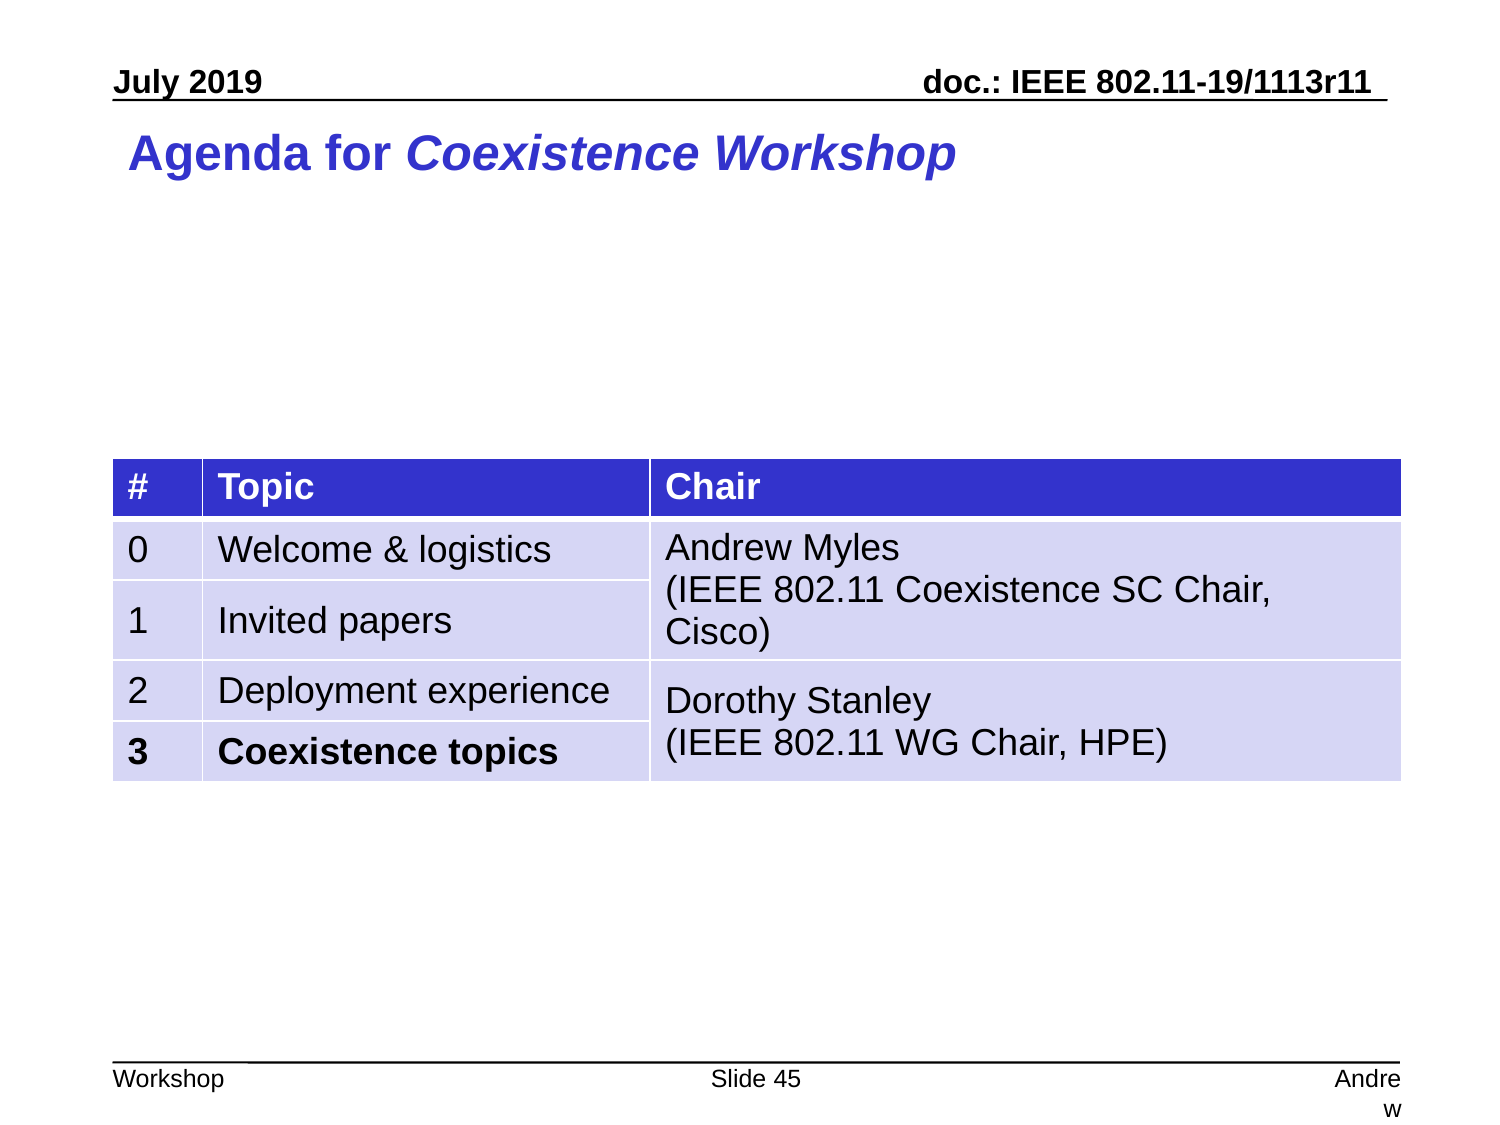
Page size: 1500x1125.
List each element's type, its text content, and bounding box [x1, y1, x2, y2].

table_cell 3 [113, 722, 202, 781]
table_cell Welcome & logistics [203, 522, 649, 579]
table_cell Deployment experience [203, 661, 649, 720]
table_cell Andrew Myles (IEEE 802.11 Coexistence SC Chair, Cisco) [651, 522, 1401, 659]
table_header Chair [651, 459, 1401, 516]
table_cell Coexistence topics [203, 722, 649, 781]
title Agenda for Coexistence Workshop [112, 112, 1388, 288]
table_cell Dorothy Stanley (IEEE 802.11 WG Chair, HPE) [651, 661, 1401, 781]
table_cell 1 [113, 581, 202, 659]
table_cell 0 [113, 522, 202, 579]
table_cell 2 [113, 661, 202, 720]
table_cell Invited papers [203, 581, 649, 659]
footer Andrew Myles, Cisco [1320, 1061, 1402, 1093]
table_header Topic [203, 459, 649, 516]
slide_number Slide 45 [709, 1061, 803, 1093]
table_header # [113, 459, 202, 516]
